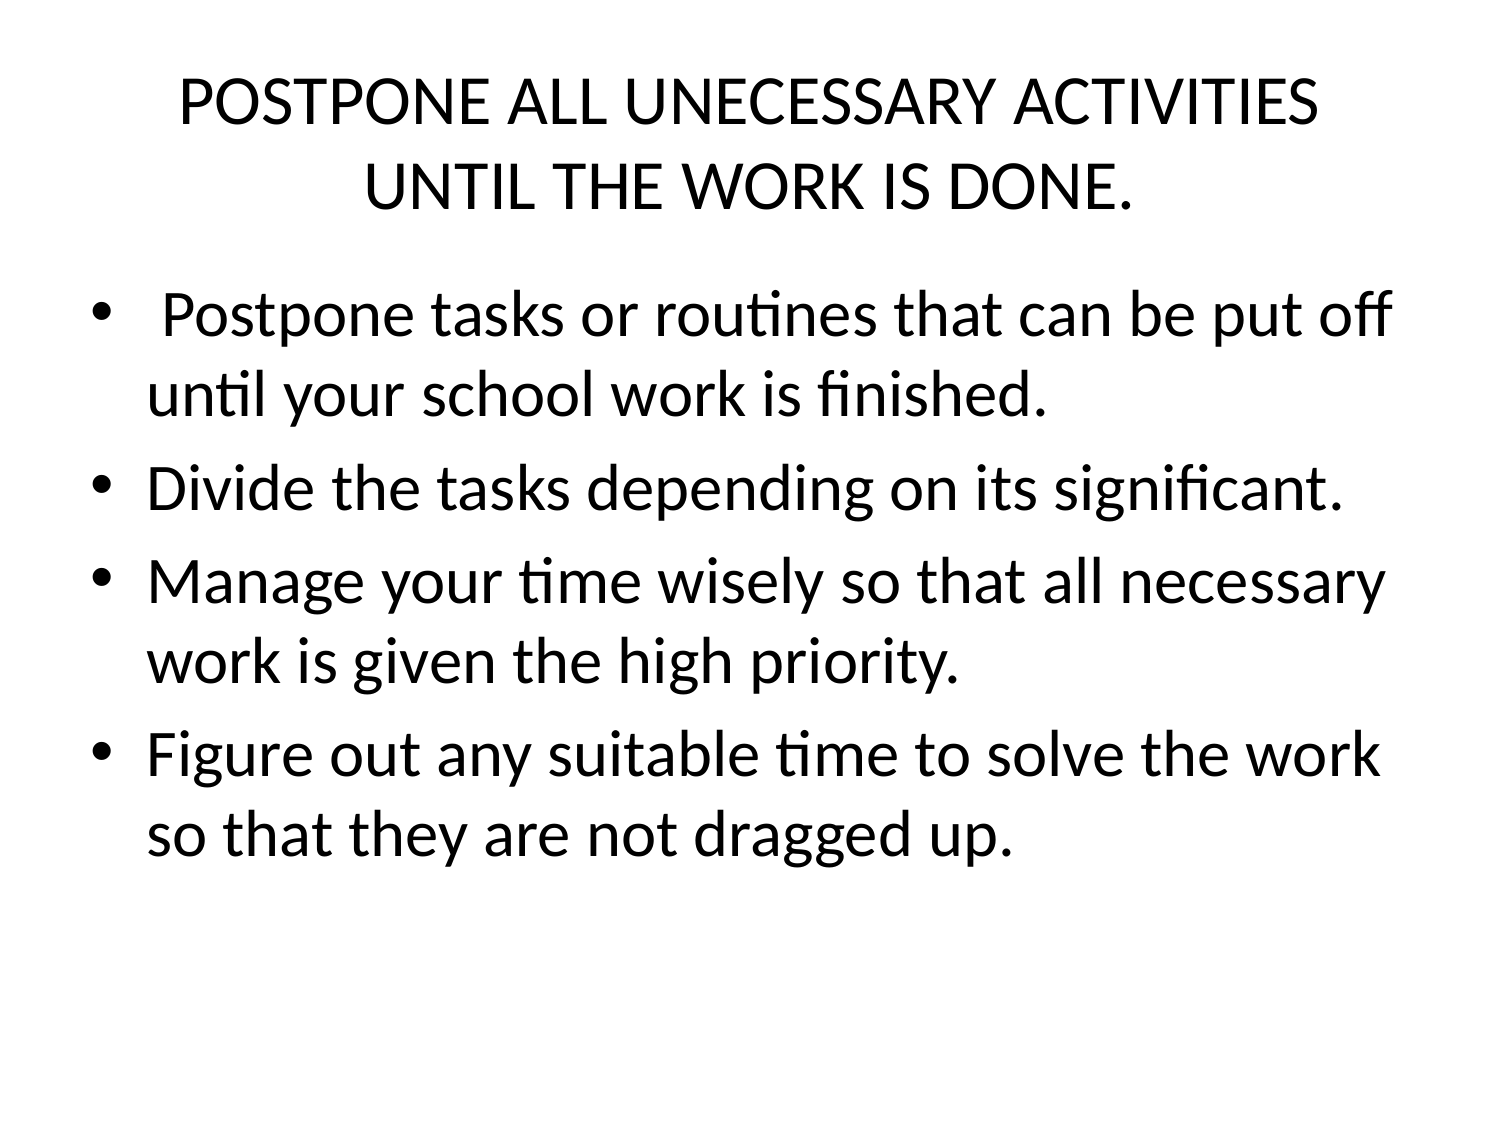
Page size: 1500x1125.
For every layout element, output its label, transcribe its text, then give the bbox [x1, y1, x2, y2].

list Postpone tasks or routines that can be put off until your school work is finished. Divide the tasks depending on its significant. Manage your time wisely so that all necessary work is given the high priority. Figure out any suitable time to solve the work so that they are not dragged up. [75, 262, 1425, 1005]
title POSTPONE ALL UNECESSARY ACTIVITIES UNTIL THE WORK IS DONE. [75, 45, 1425, 233]
